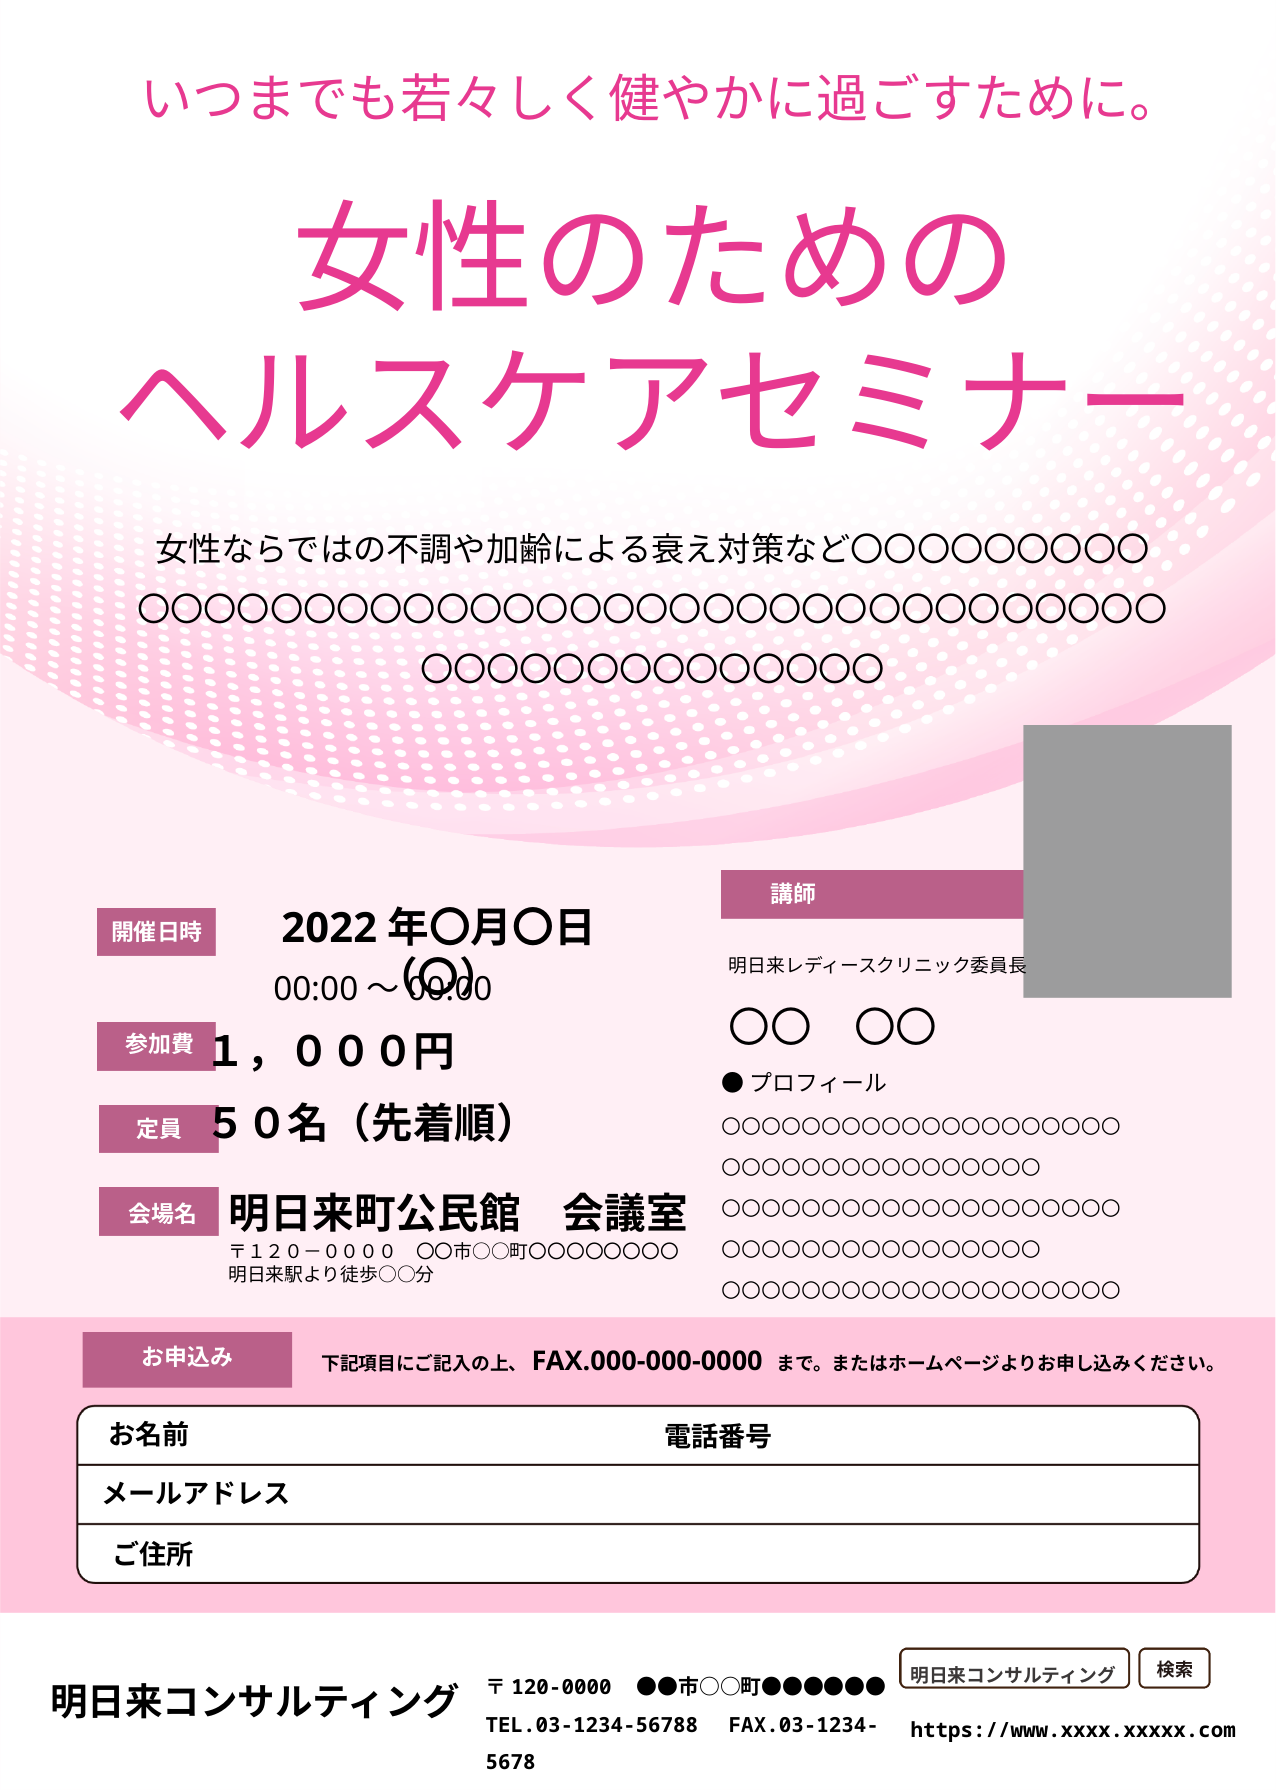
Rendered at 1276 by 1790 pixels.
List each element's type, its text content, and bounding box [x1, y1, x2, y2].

text_box 女性のための ヘルスケアセミナー [83, 178, 1226, 471]
text_box [82, 1331, 293, 1389]
text_box １，０００円 [119, 1022, 541, 1075]
text_box お名前 [61, 1414, 237, 1450]
text_box お申込み [125, 1340, 250, 1371]
text_box 参加費 [216, 1027, 223, 1058]
text_box いつまでも若々しく健やかに過ごすために。 [89, 62, 1232, 128]
text_box 〒120-0000 ●●市○○町●●●●●● TEL.03-1234-56788 FAX.03-1234-5678 [485, 1659, 895, 1774]
text_box ５０名（先着順） [160, 1094, 582, 1148]
text_box 女性ならではの不調や加齢による衰え対策など〇〇〇〇〇〇〇〇〇 〇〇〇〇〇〇〇〇〇〇〇〇〇〇〇〇〇〇〇〇〇〇〇〇〇〇〇〇〇〇〇 〇〇〇〇〇〇〇〇〇〇〇〇〇〇 [22, 505, 1276, 688]
text_box 電話番号 [631, 1417, 807, 1452]
text_box 明日来町公民館 会議室 [207, 1184, 709, 1238]
text_box 明日来コンサルティング [0, 1674, 485, 1723]
text_box 明日来レディースクリニック委員長 〇〇 〇〇 [728, 939, 1071, 1051]
text_box 2022年〇月〇日（〇） [228, 898, 650, 1001]
text_box 開催日時 [216, 915, 220, 945]
text_box メールアドレス [82, 1473, 310, 1509]
text_box 00:00～00:00 [224, 944, 541, 1008]
text_box 下記項目にご記入の上、FAX.000-000-0000 まで。またはホームページよりお申し込みください。 [274, 1340, 1272, 1376]
picture [0, 0, 1276, 1790]
text_box https://www.xxxx.xxxxx.com [910, 1701, 1266, 1742]
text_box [899, 1647, 1211, 1690]
text_box ●プロフィール ○○○○○○○○○○○○○○○○○○○○ ○○○○○○○○○○○○○○○○ ○○○○○○○○○○○○○○○○○○○○ ○○○○○○○○○○○○○○○○ ○○○○○○○○○○○○○○○○○○○○ [721, 1052, 1223, 1329]
text_box 会場名 [219, 1196, 226, 1227]
text_box ご住所 [65, 1534, 241, 1570]
text_box 定員 [219, 1111, 223, 1142]
text_box 〒１２０－００００ 〇〇市○○町〇〇〇〇〇〇〇〇 明日来駅より徒歩○○分 [228, 1237, 697, 1285]
